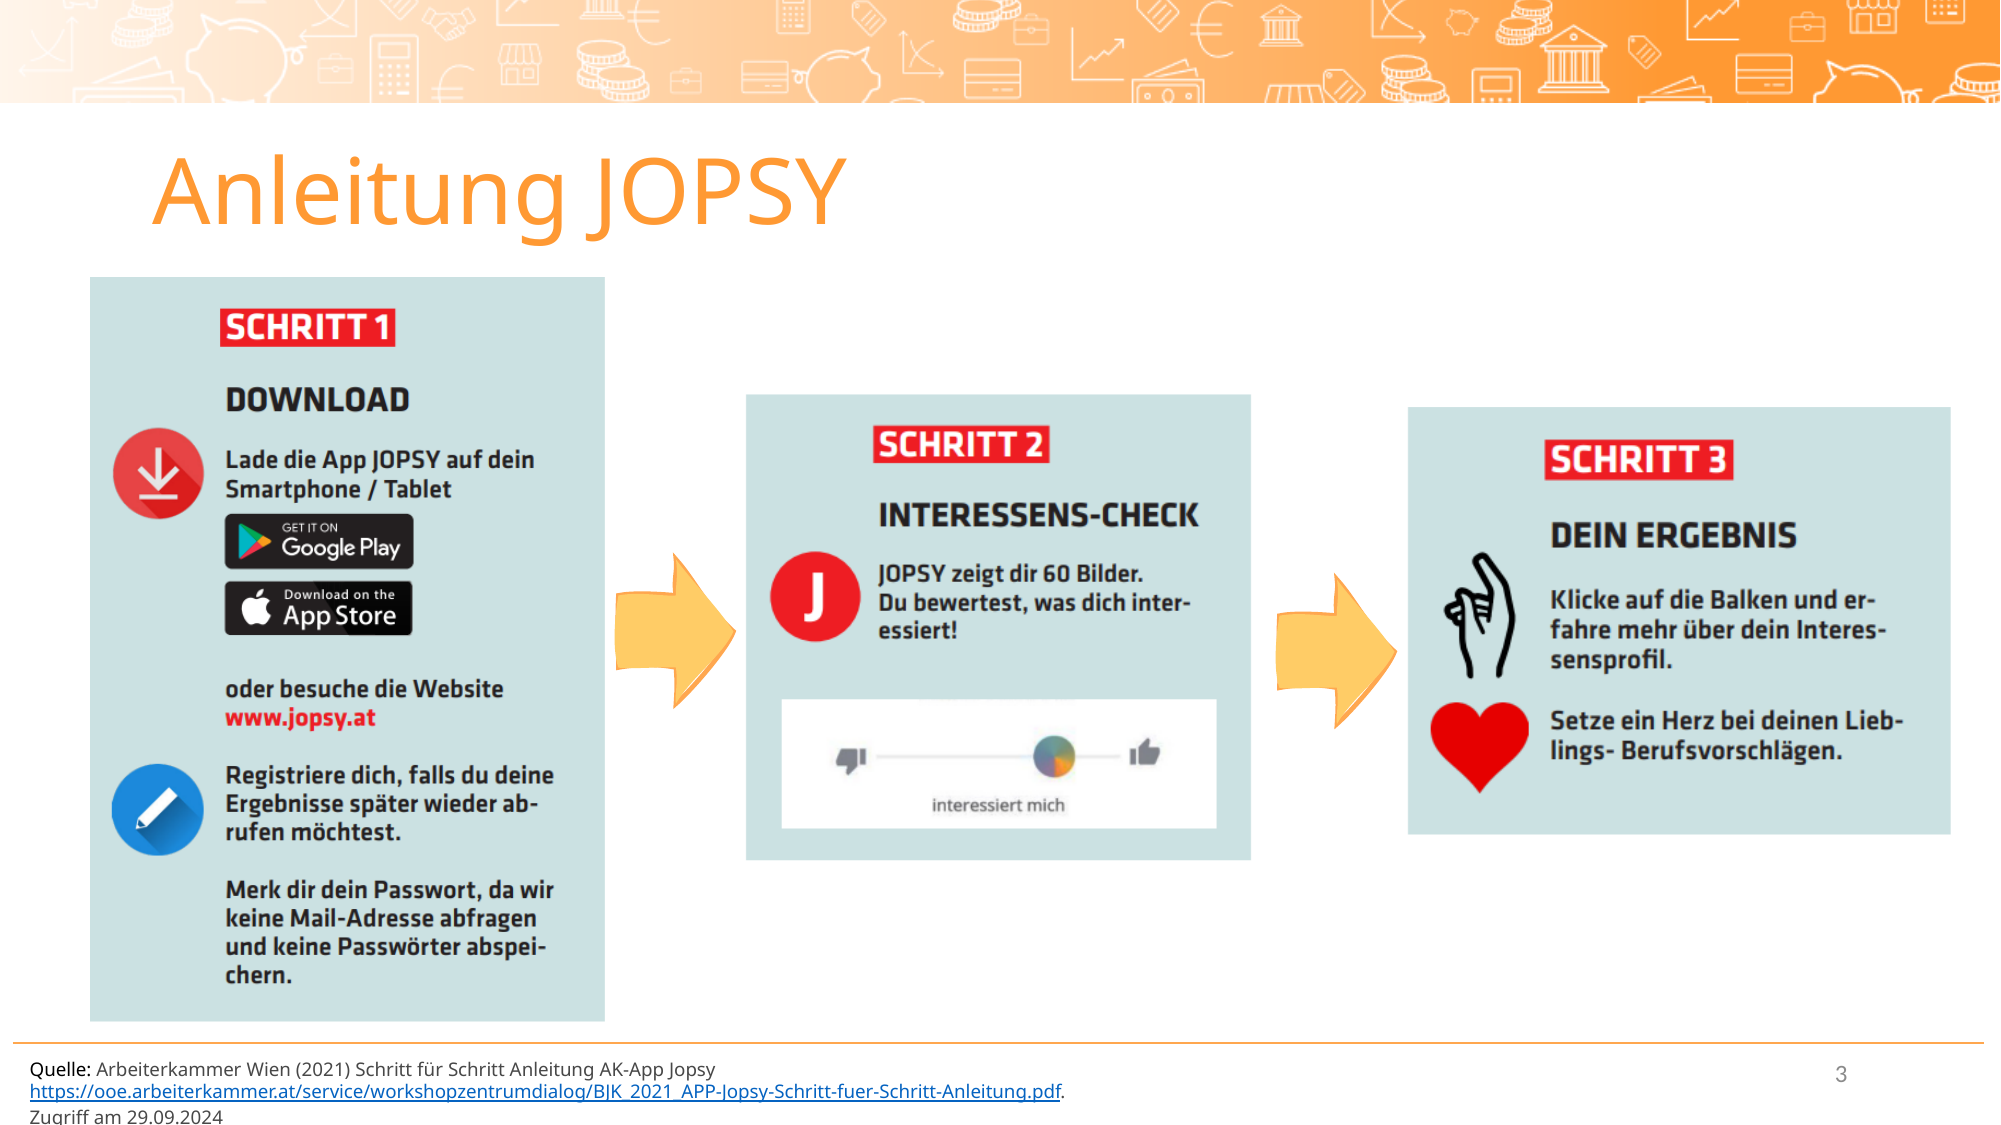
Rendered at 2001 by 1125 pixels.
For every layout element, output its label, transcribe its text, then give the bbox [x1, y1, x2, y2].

text_box [614, 556, 733, 707]
slide_number 3 [1412, 1042, 1863, 1103]
text_box [1275, 576, 1394, 727]
picture [1394, 407, 1968, 856]
picture [90, 277, 606, 1027]
title Anleitung JOPSY [137, 111, 1863, 278]
text_box Quelle: Arbeiterkammer Wien (2021) Schritt für Schritt Anleitung AK-App Jopsy https://ooe.arbeiterkammer.at/service/workshopzentrumdialog/BJK_2021_APP-Jopsy-Schritt-fuer-Schritt-Anleitung.pdf. Zugriff am 29.09.2024 [14, 1050, 1575, 1125]
picture [733, 393, 1267, 870]
picture [0, 0, 2000, 103]
